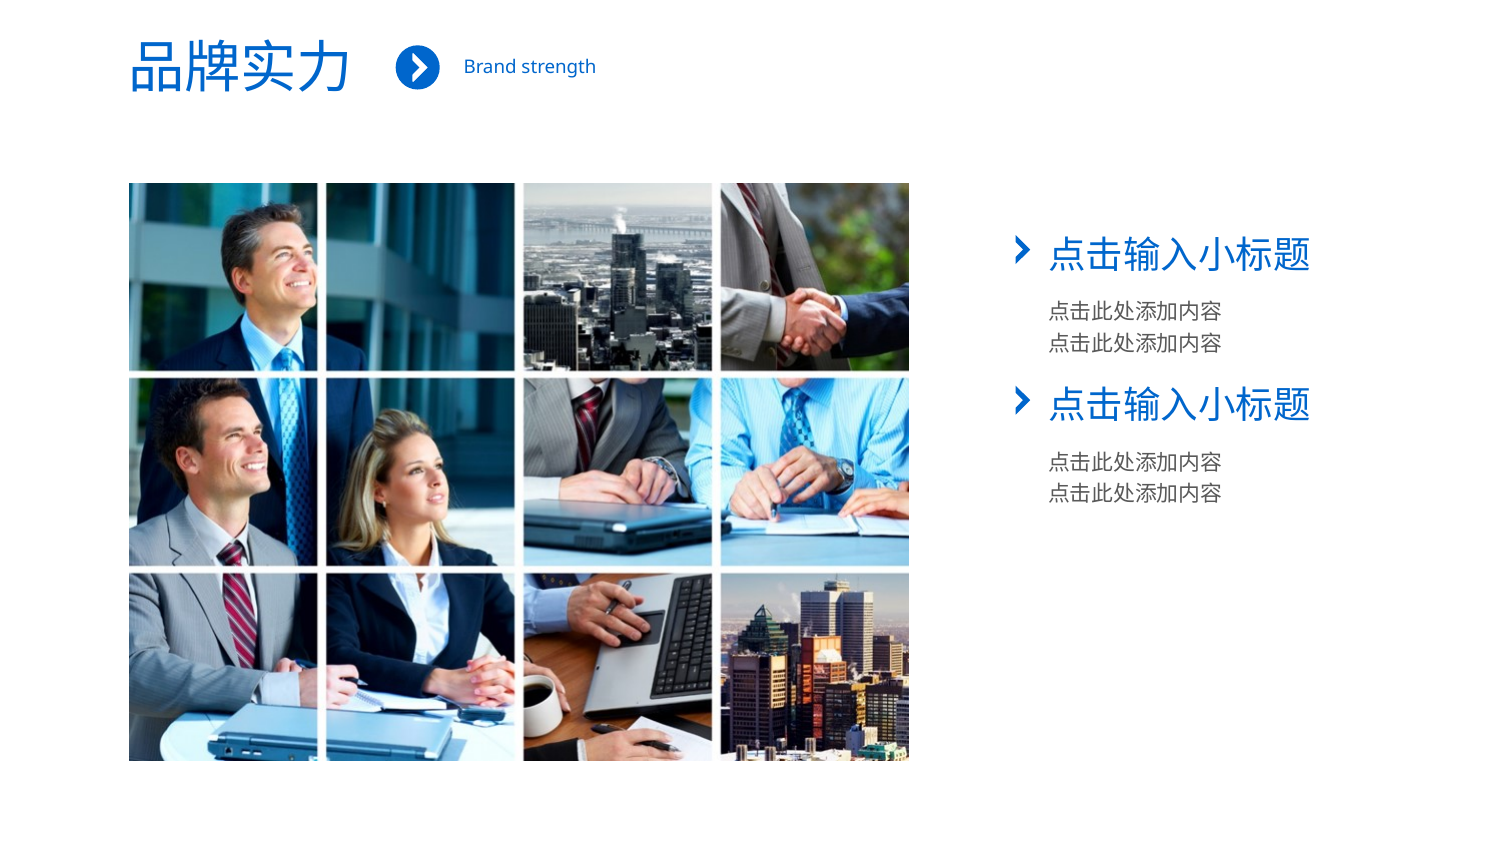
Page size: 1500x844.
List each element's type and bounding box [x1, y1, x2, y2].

picture [416, 183, 420, 216]
text_box [1015, 223, 1339, 364]
text_box [1015, 373, 1339, 515]
text_box [85, 23, 731, 107]
picture [129, 183, 909, 761]
